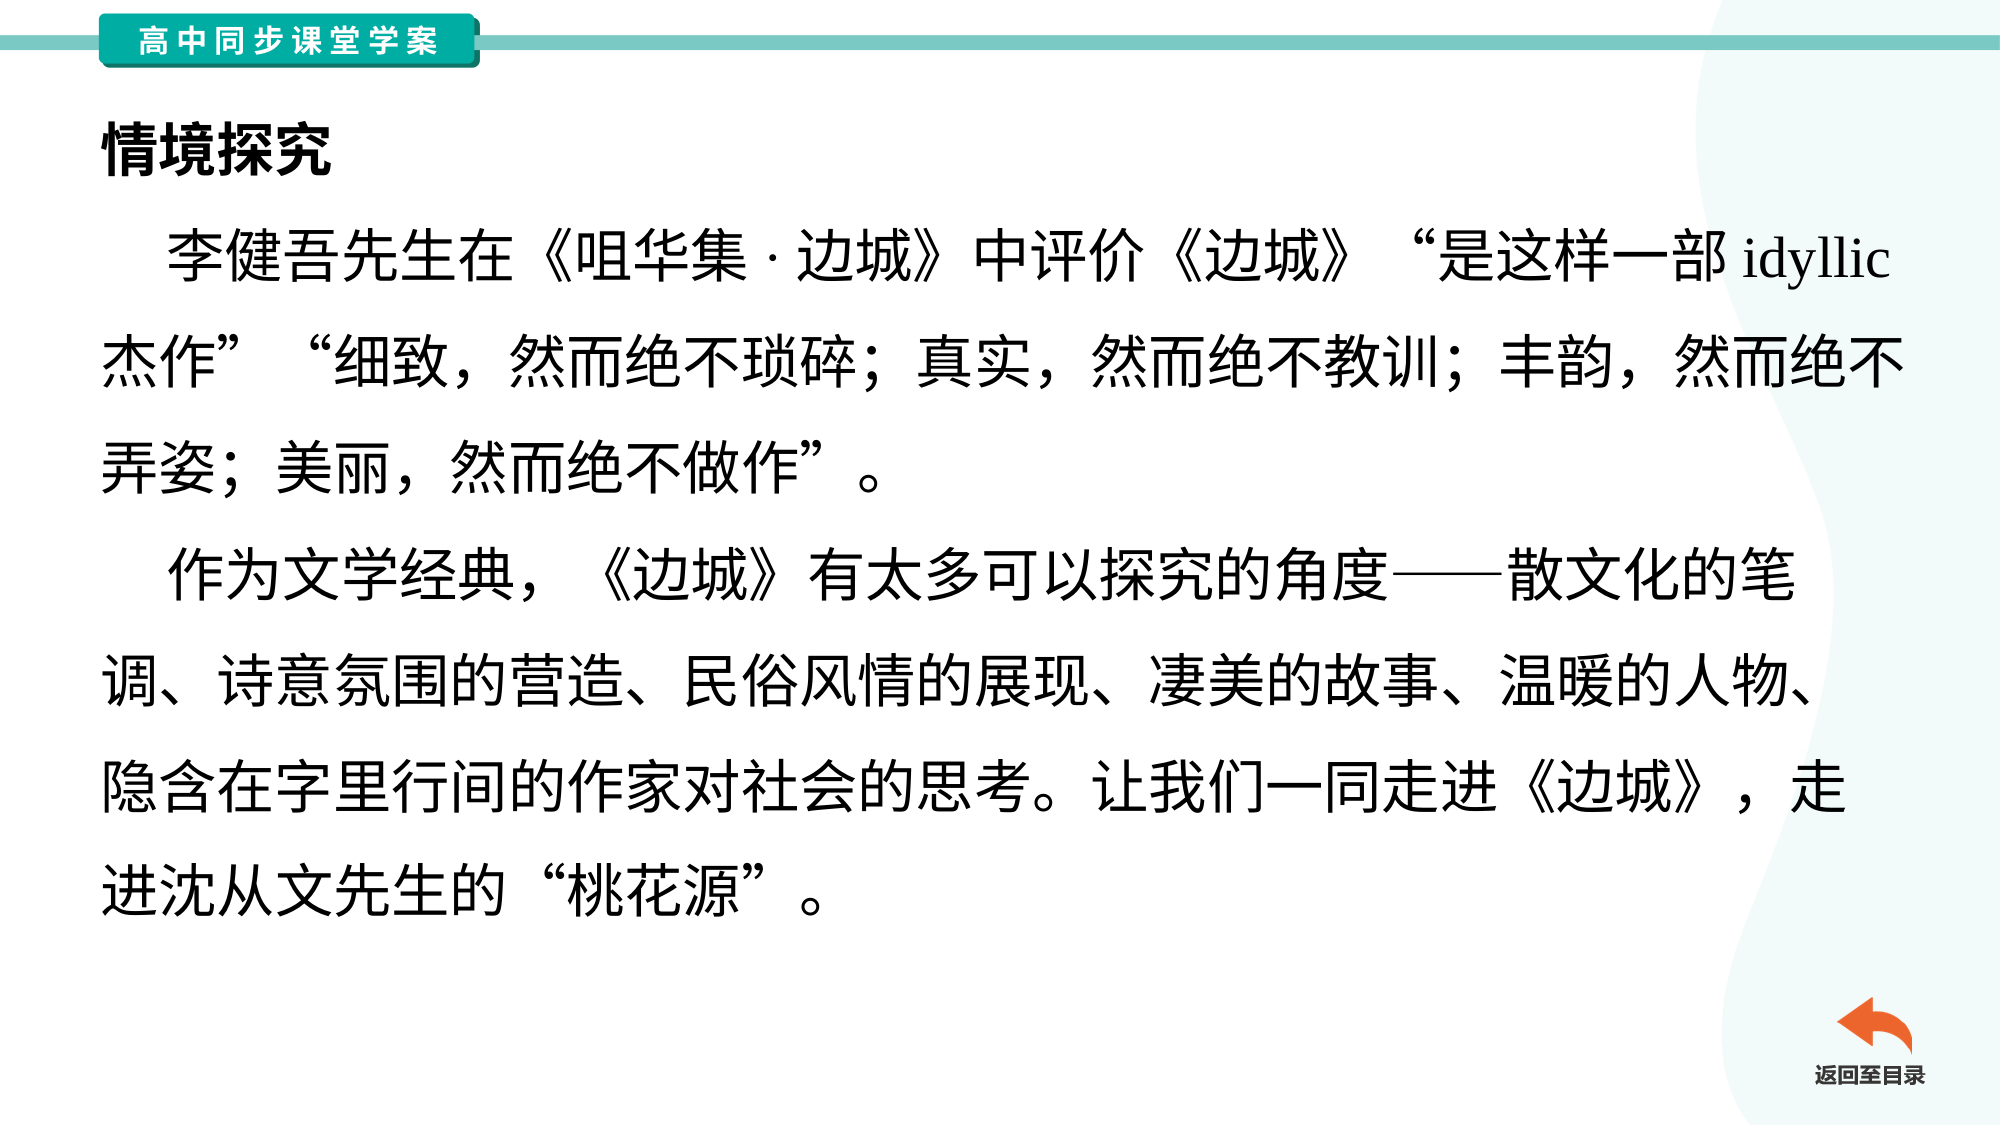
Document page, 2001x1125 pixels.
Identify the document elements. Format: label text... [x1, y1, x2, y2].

text_box 情境探究 李健吾先生在《咀华集·边城》中评价《边城》“是这样一部idyllic 杰作”“细致，然而绝不琐碎；真实，然而绝不教训；丰韵，然而绝不 弄姿；美丽，然而绝不做作”。 作为文学经典，《边城》有太多可以探究的角度——散文化的笔 调、诗意氛围的营造、民俗风情的展现、凄美的故事、温暖的人物、 隐含在字里行间的作家对社会的思考。让我们一同走进《边城》，走 进沈从文先生的“桃花源”。 [100, 76, 1899, 914]
picture [0, 0, 2000, 1125]
